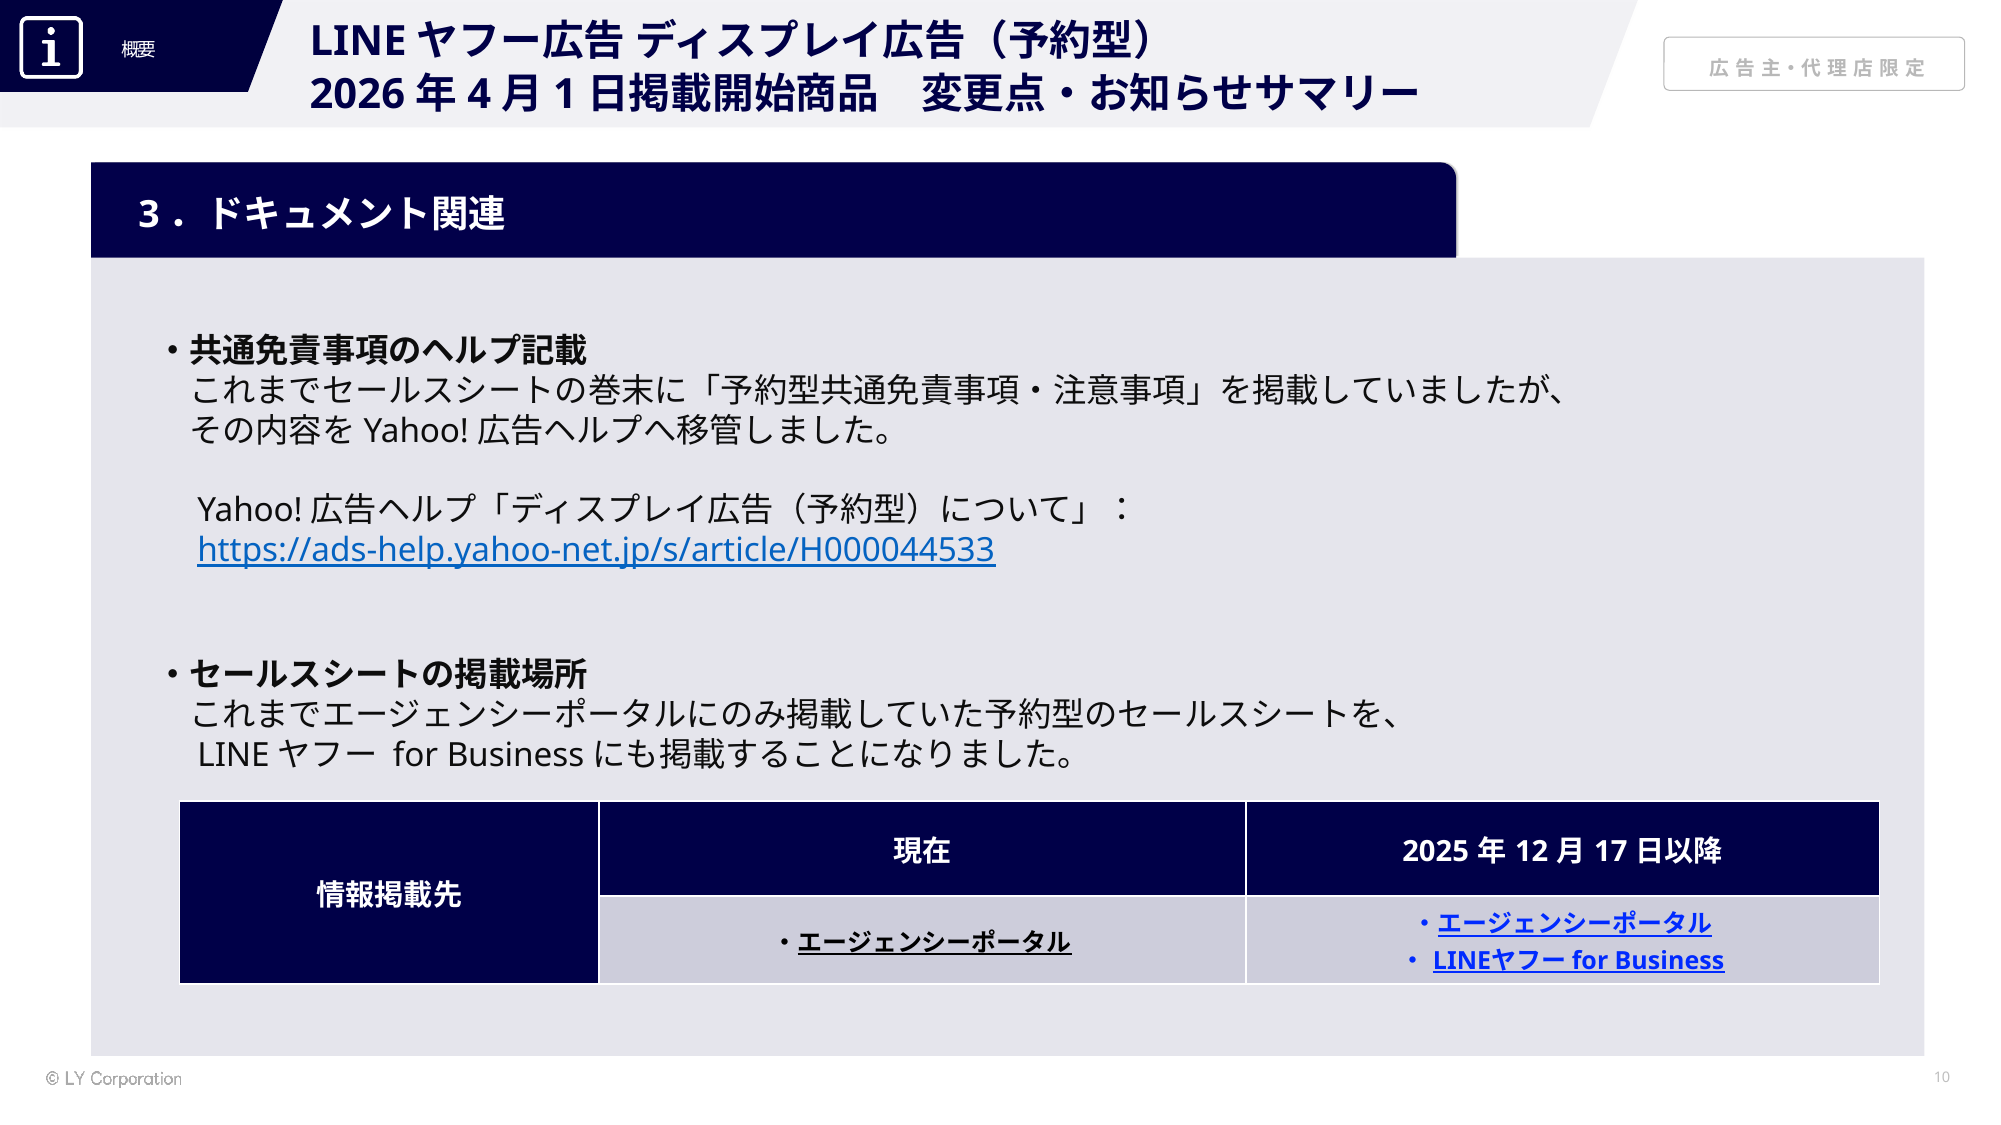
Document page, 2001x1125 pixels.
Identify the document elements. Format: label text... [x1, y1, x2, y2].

table_header 現在 [600, 802, 1245, 895]
picture [46, 1071, 181, 1088]
table_cell ・エージェンシーポータル [600, 897, 1245, 983]
list LINEヤフー広告 ディスプレイ広告（予約型） 2026年4月1日掲載開始商品 変更点・お知らせサマリー [309, 41, 1645, 97]
text_box ・共通免責事項のヘルプ記載 これまでセールスシートの巻末に「予約型共通免責事項・注意事項」を掲載していましたが、 その内容をYahoo!広告ヘルプへ移管しました。 Yahoo!広告ヘルプ「ディスプレイ広告（予約型）について」： https://ads-help.yahoo-net.jp/s/article/H000044533 ・セールスシートの掲載場所 これまでエージェンシーポータルにのみ掲載していた予約型のセールスシートを、 LINEヤフー for Businessにも掲載することになりました。 [91, 257, 1925, 1056]
text_box 概要 [97, 13, 180, 81]
picture [9, 5, 92, 87]
table_cell ・エージェンシーポータル ・LINEヤフー for Business [1247, 897, 1879, 983]
table_header 情報掲載先 [180, 802, 598, 983]
text_box 3．ドキュメント関連 [90, 161, 1458, 259]
table_header 2025年12月17日以降 [1247, 802, 1879, 895]
